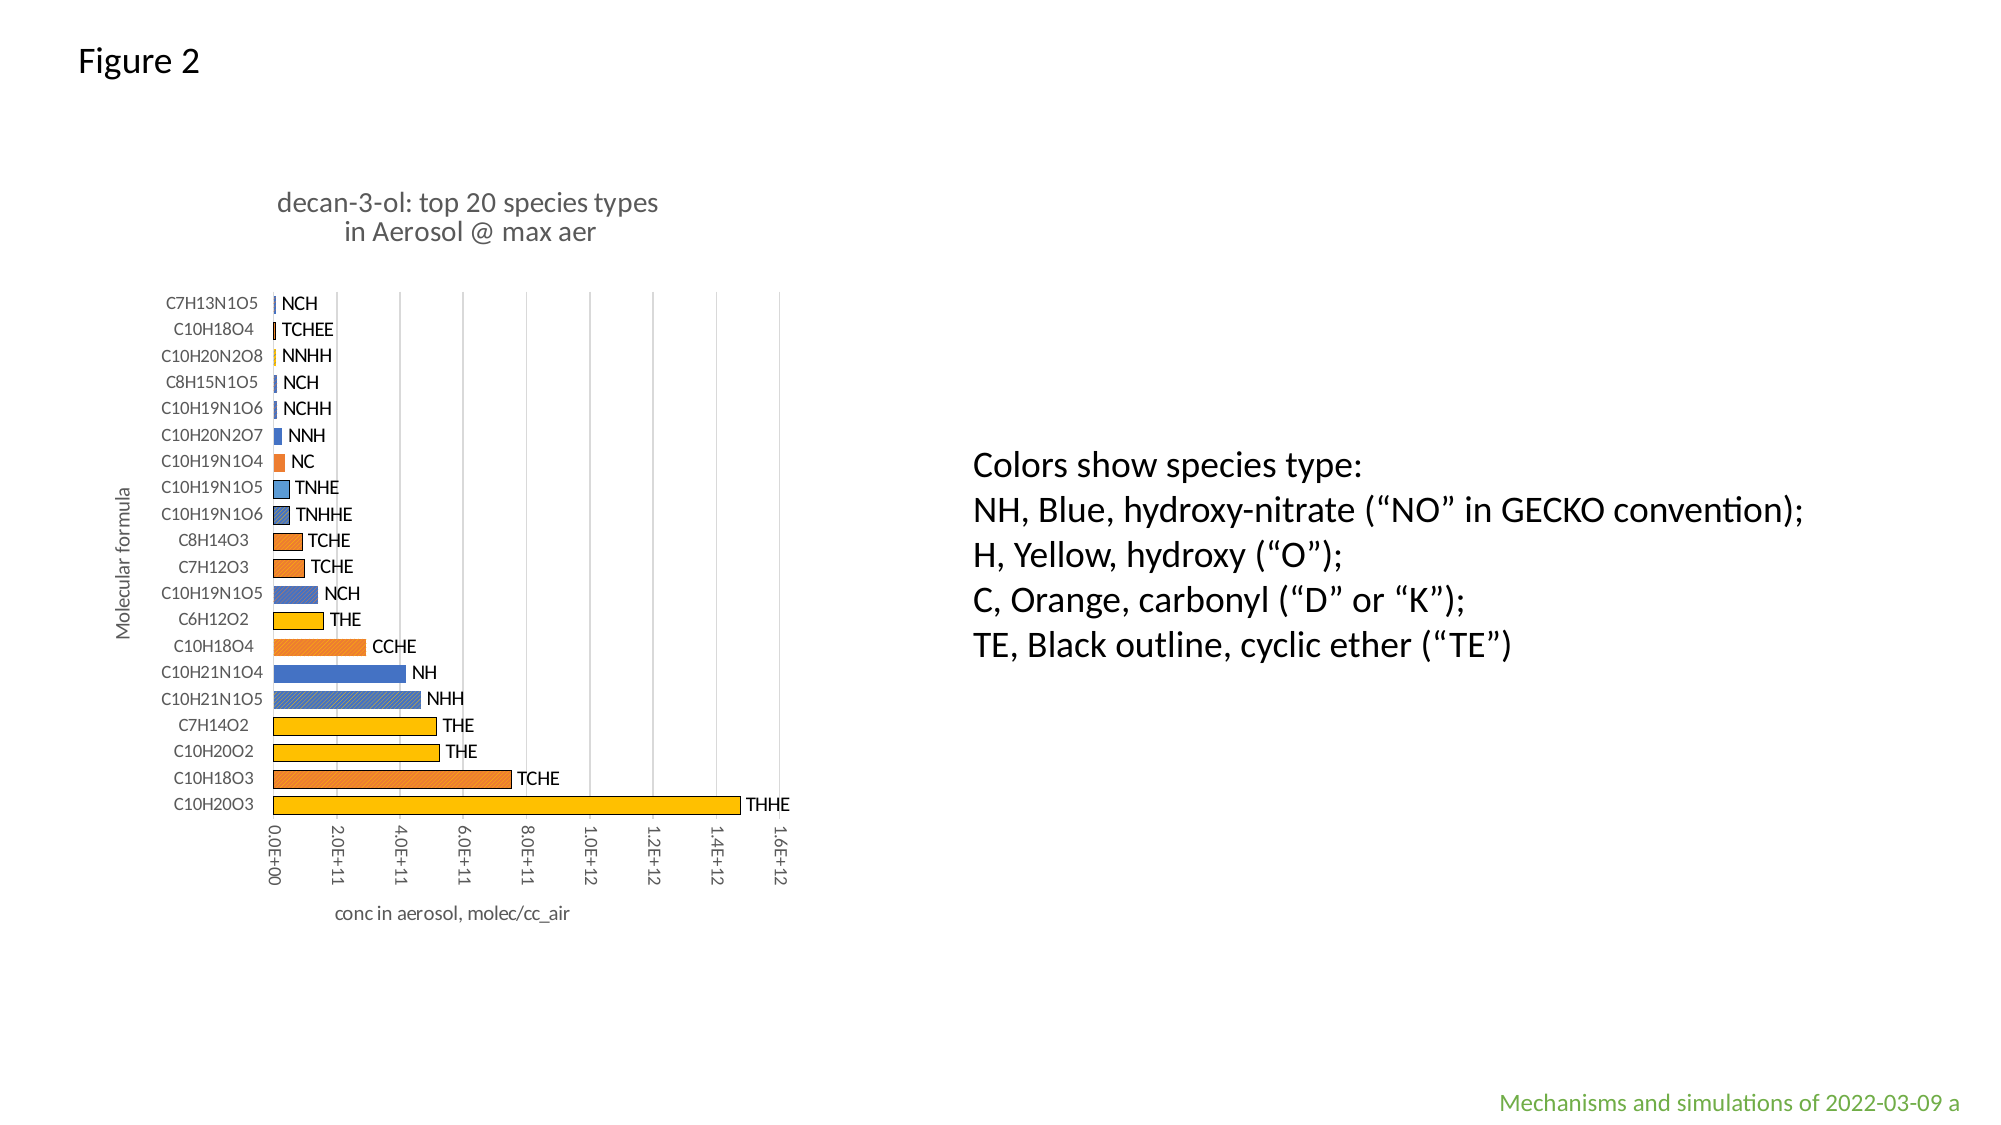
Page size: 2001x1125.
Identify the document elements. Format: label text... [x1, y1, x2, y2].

text_box Figure 2 [63, 28, 494, 89]
chart [85, 171, 819, 937]
text_box Colors show species type: NH, Blue, hydroxy-nitrate (“NO” in GECKO convention); H, Yellow, hydroxy (“O”); C, Orange, carbonyl (“D” or “K”); TE, Black outline, cyclic ether (“TE”) [958, 432, 1840, 673]
text_box Mechanisms and simulations of 2022-03-09 a [1460, 1079, 2000, 1125]
